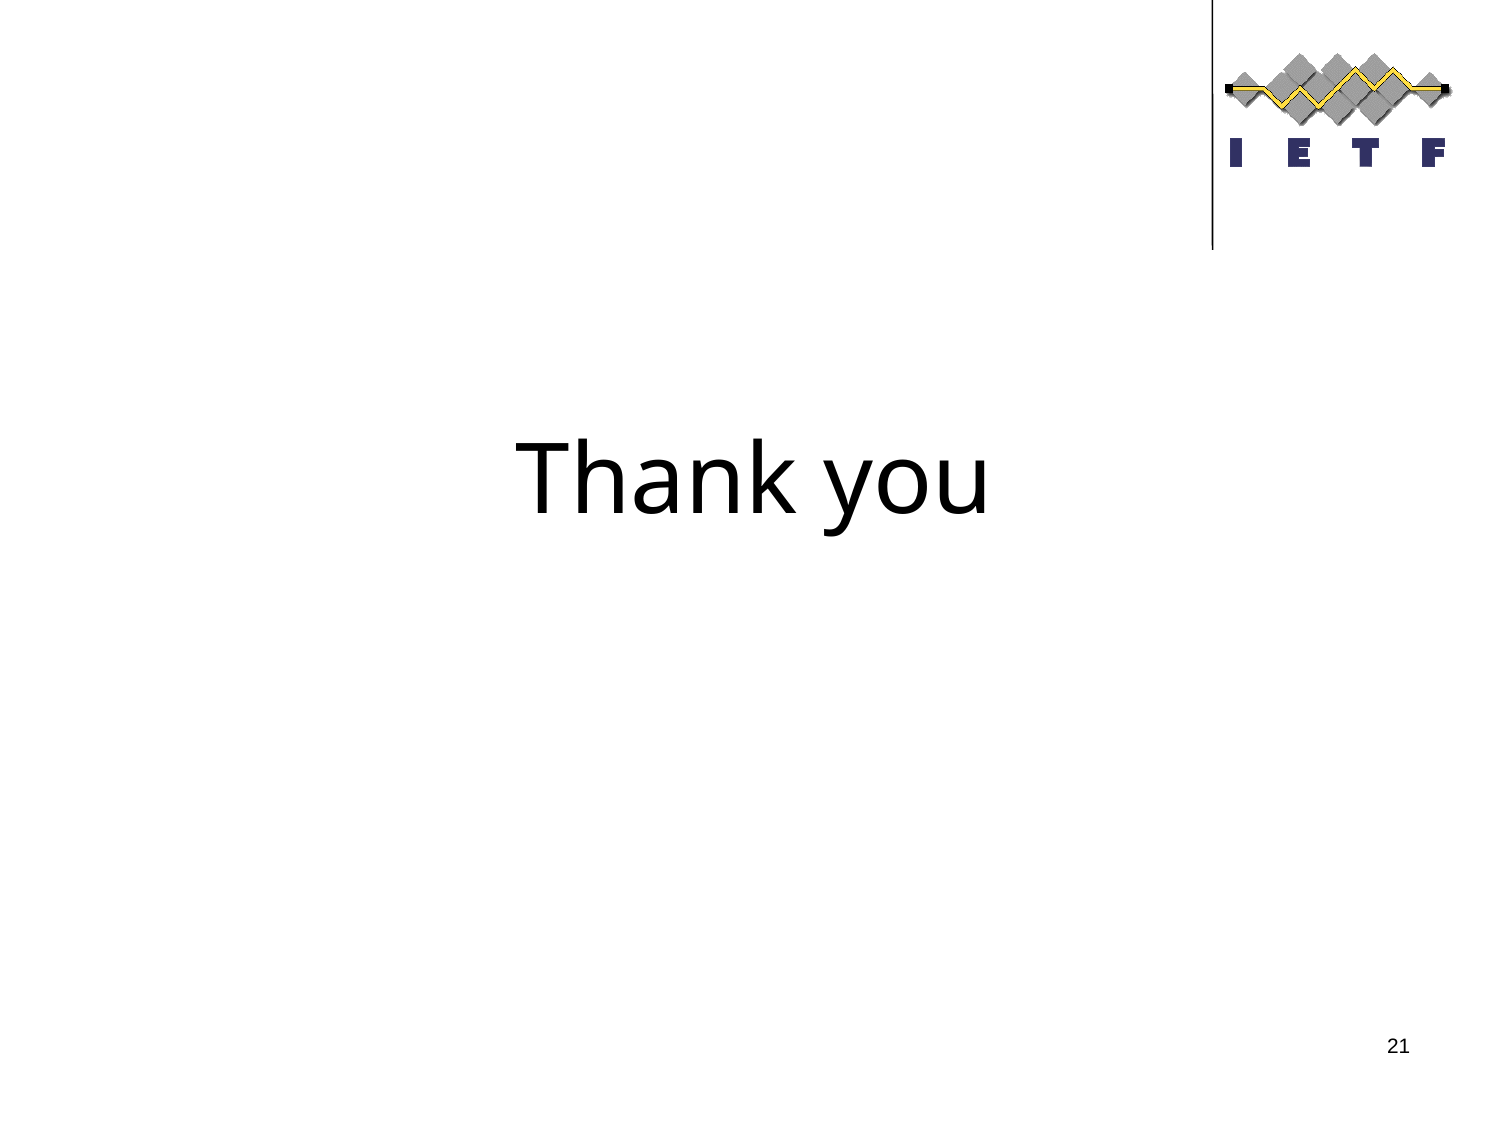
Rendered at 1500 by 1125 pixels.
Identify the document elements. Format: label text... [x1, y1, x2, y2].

picture [1212, 37, 1463, 181]
text_box Thank you [500, 408, 1009, 658]
slide_number 21 [1074, 1024, 1426, 1101]
